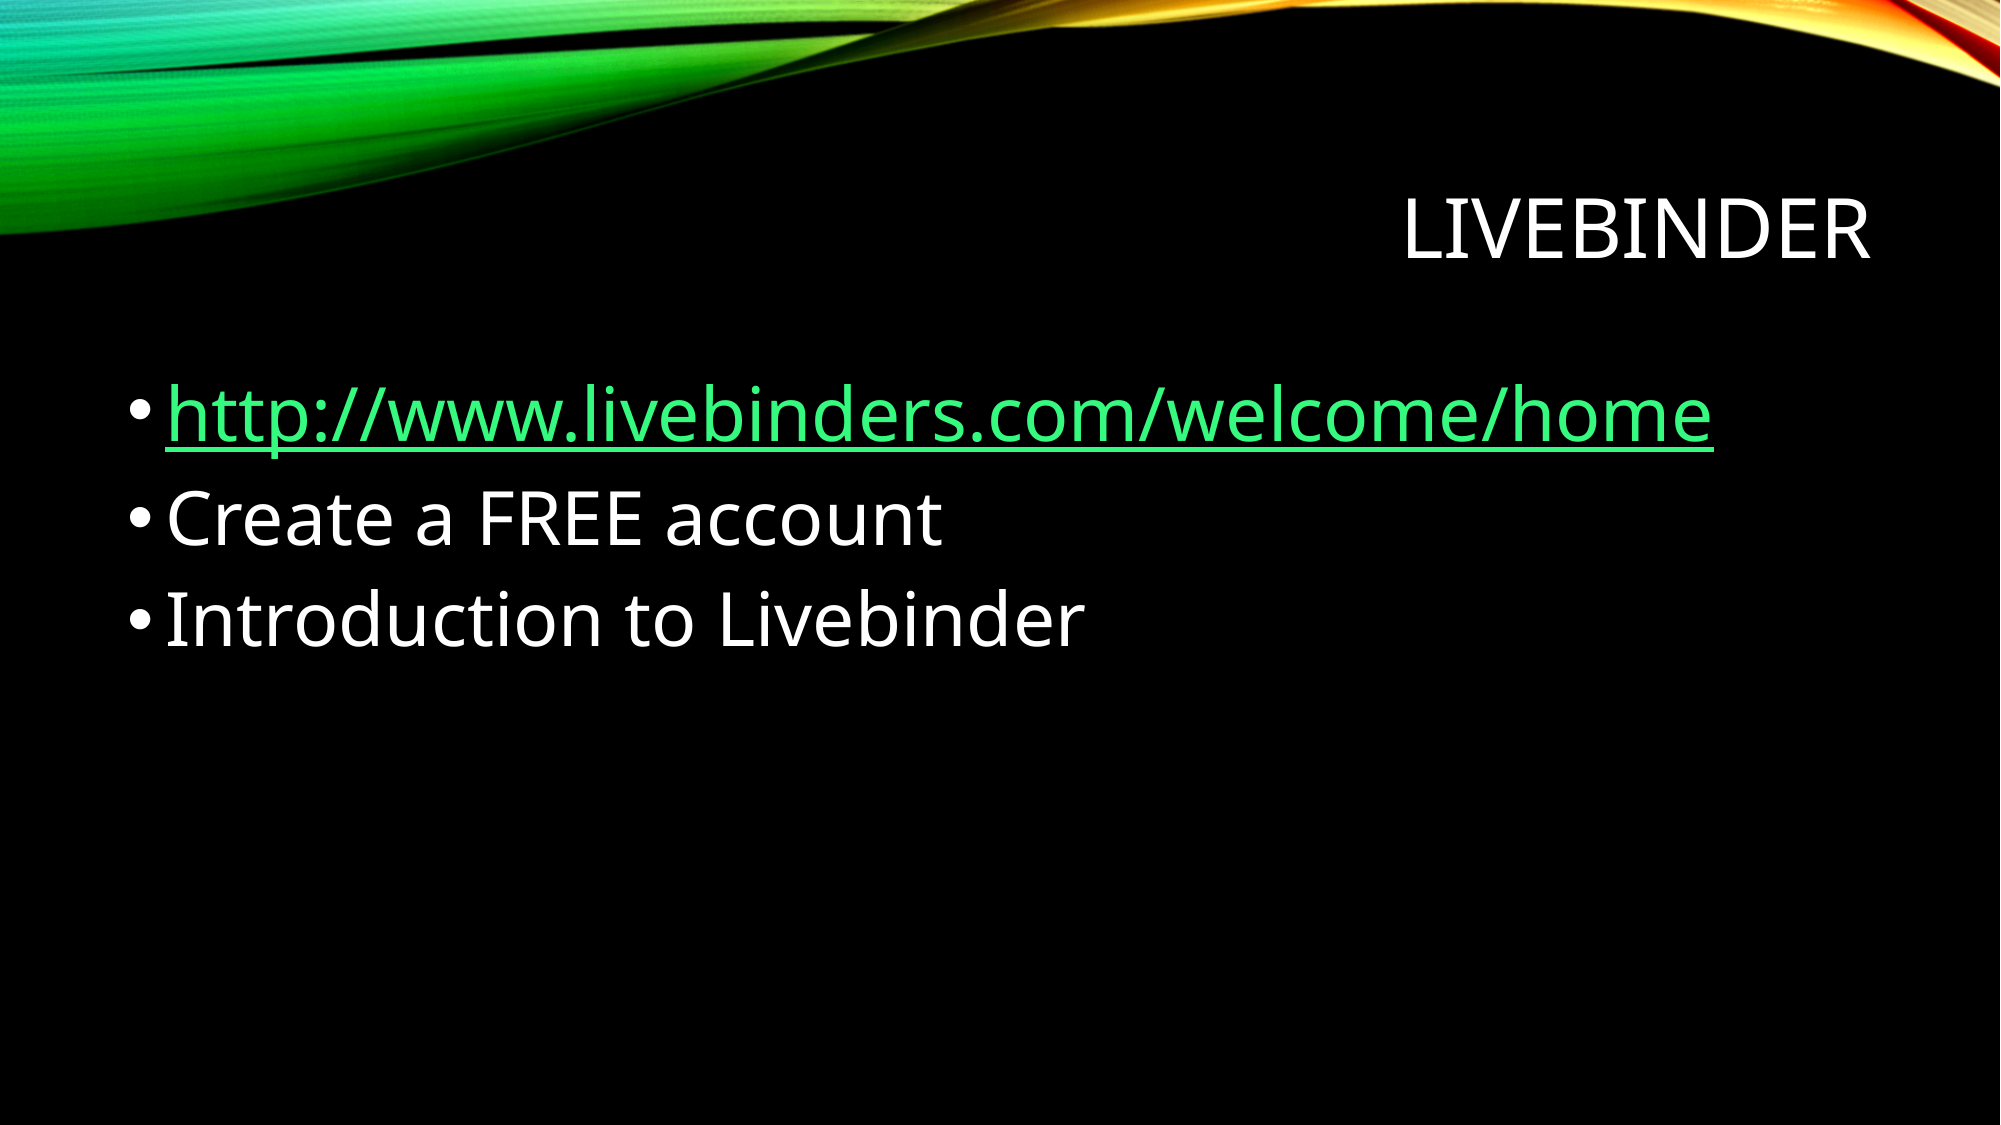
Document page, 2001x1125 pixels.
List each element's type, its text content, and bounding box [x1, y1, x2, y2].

picture [0, 0, 2000, 237]
title Livebinder [474, 125, 1888, 338]
list http://www.livebinders.com/welcome/home Create a FREE account Introduction to Livebinder [112, 360, 1888, 1021]
